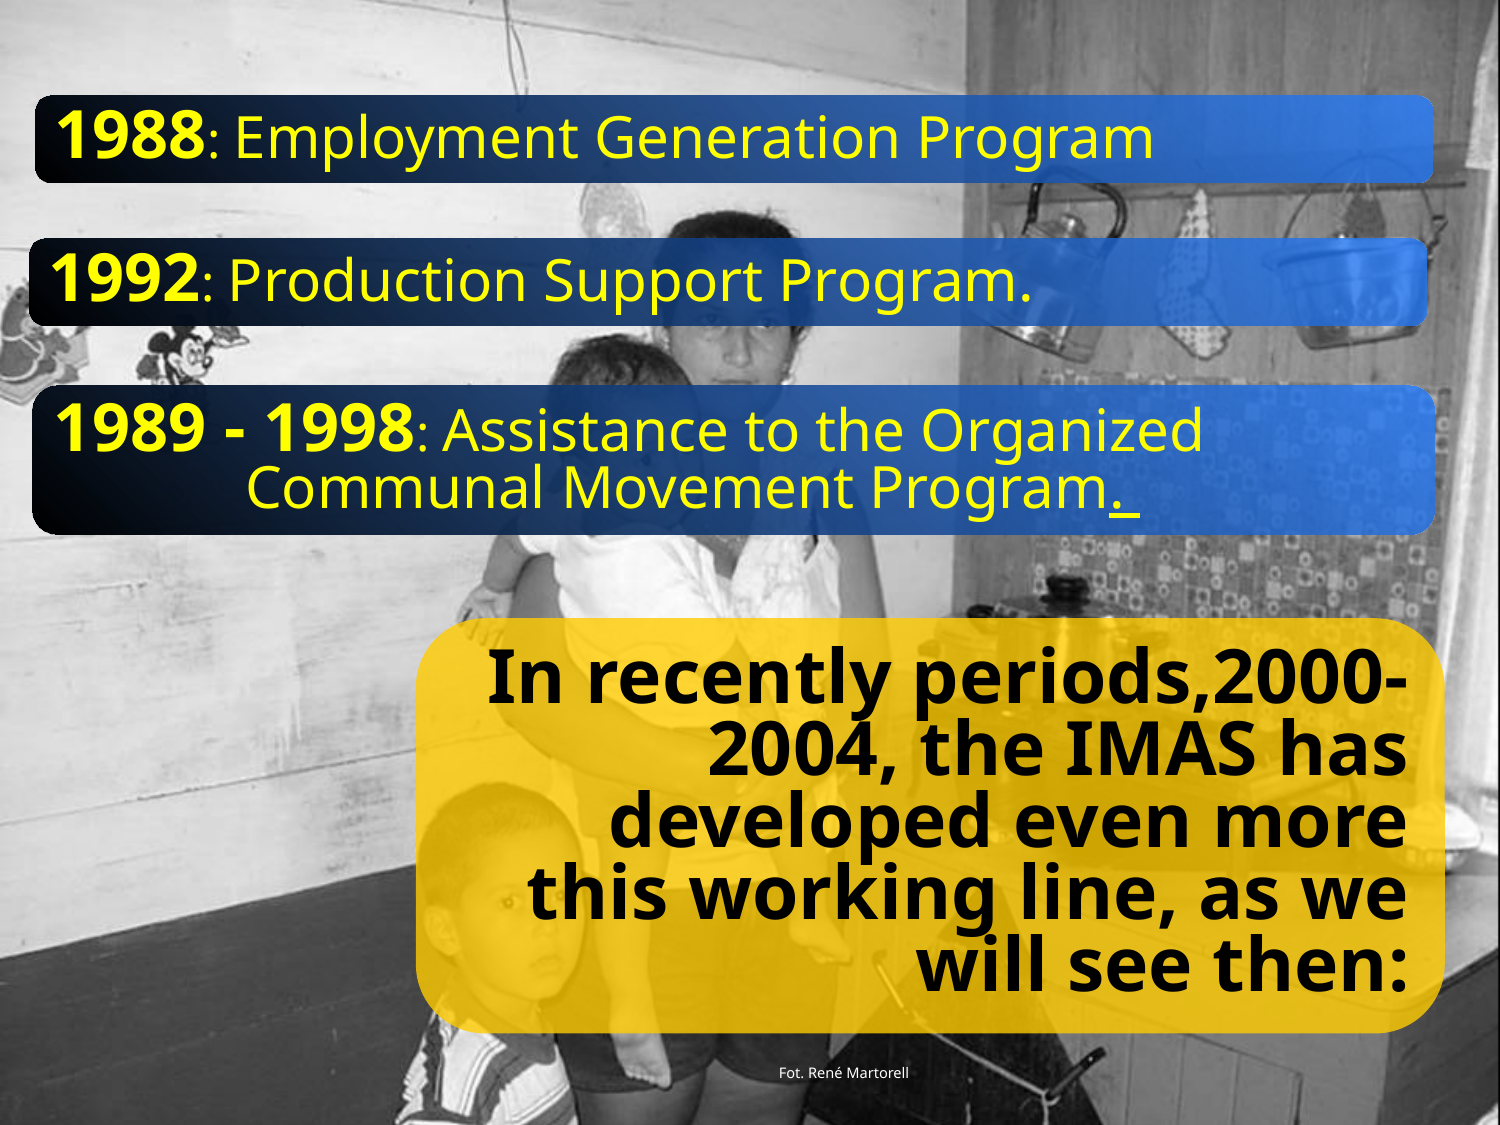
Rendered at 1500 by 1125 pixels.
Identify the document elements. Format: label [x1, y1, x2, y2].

text_box [0, 0, 1500, 1125]
